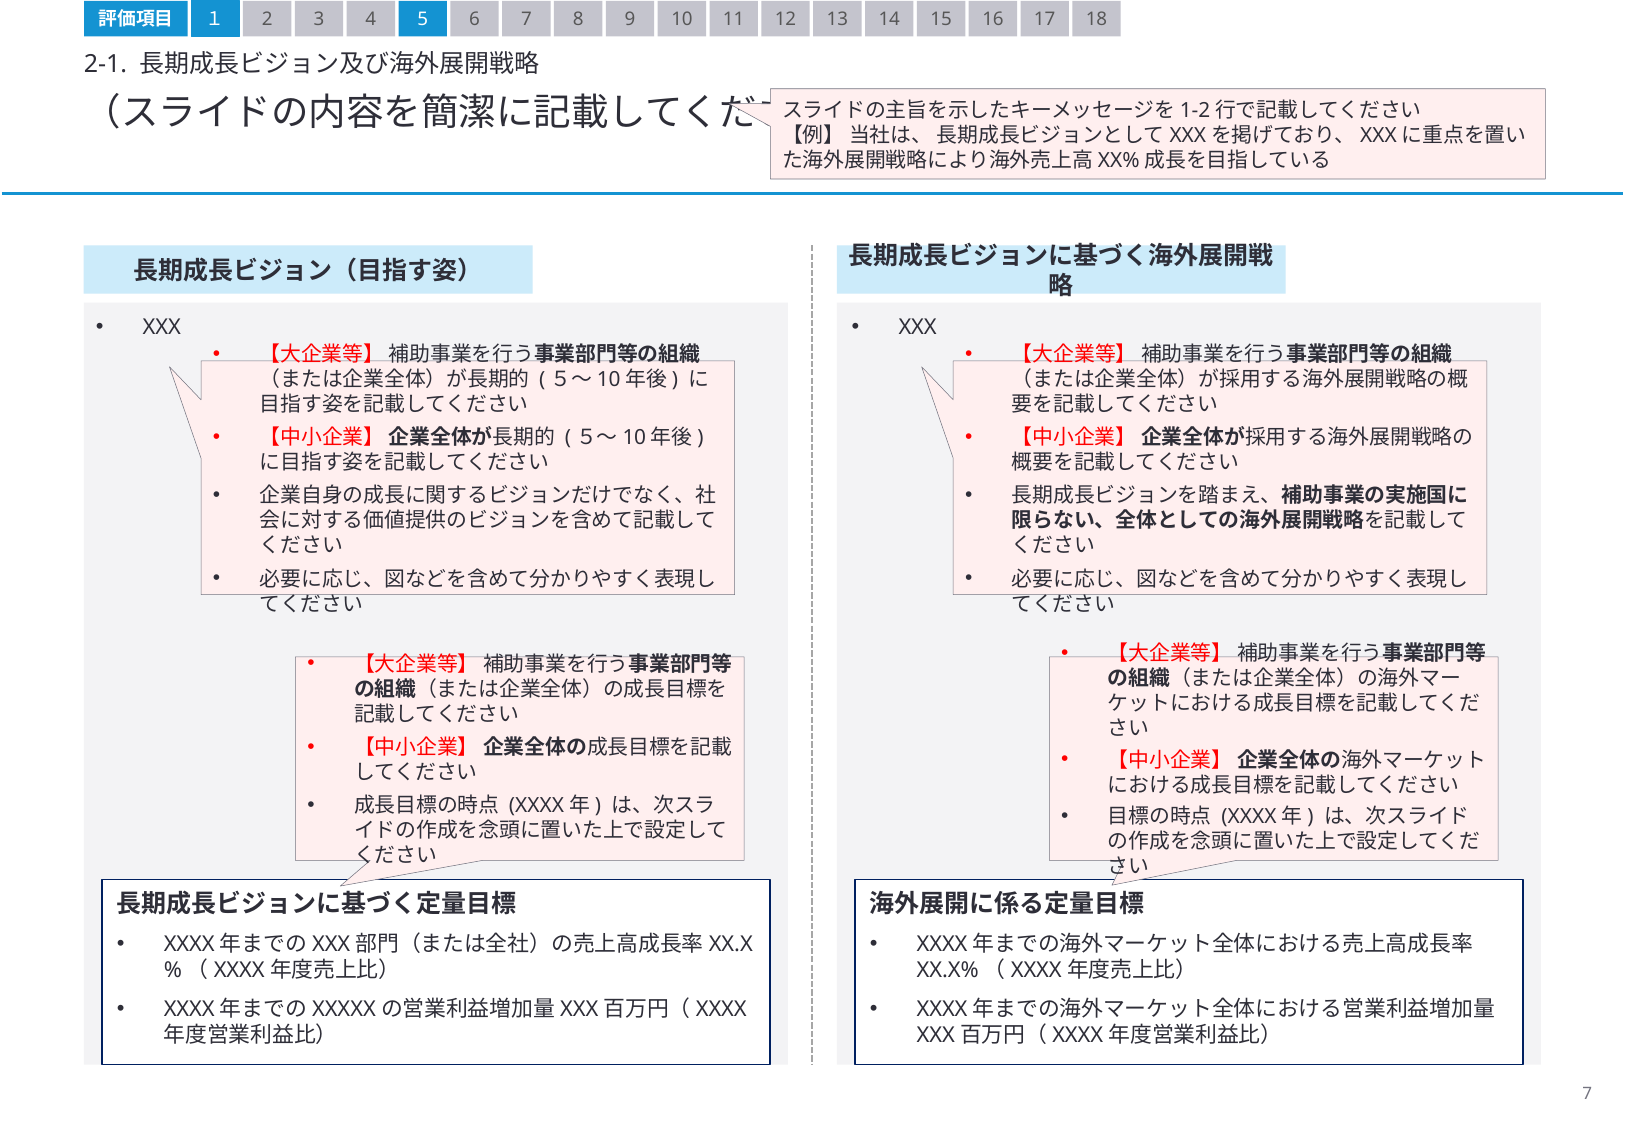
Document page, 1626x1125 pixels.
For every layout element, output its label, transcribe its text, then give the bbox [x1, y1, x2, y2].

text_box 長期成長ビジョンに基づく定量目標 XXXX年までのXXX部門（または全社）の売上高成長率XX.X%（XXXX年度売上比） XXXX年までのXXXXXの営業利益増加量XXX百万円（XXXX年度営業利益比） [101, 879, 771, 1065]
text_box XXX [836, 302, 1541, 1065]
text_box 長期成長ビジョン（目指す姿） [83, 244, 533, 295]
text_box XXX [83, 302, 788, 1065]
text_box 【大企業等】 補助事業を行う事業部門等の組織（または企業全体）が長期的 (５～10年後) に目指す姿を記載してください 【中小企業】 企業全体が長期的 (５～10年後) に目指す姿を記載してください 企業自身の成長に関するビジョンだけでなく、社会に対する価値提供のビジョンを含めて記載してください 必要に応じ、図などを含めて分かりやすく表現してください [168, 359, 736, 596]
text_box 長期成長ビジョンに基づく海外展開戦略 [836, 244, 1287, 295]
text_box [83, 0, 1122, 37]
text_box 【大企業等】 補助事業を行う事業部門等の組織（または企業全体）の成長目標を記載してください 【中小企業】 企業全体の成長目標を記載してください 成長目標の時点 (XXXX年) は、次スライドの作成を念頭に置いた上で設定してください [294, 655, 746, 887]
list 2-1. 長期成長ビジョン及び海外展開戦略 [84, 40, 1543, 82]
text_box 【大企業等】 補助事業を行う事業部門等の組織（または企業全体）が採用する海外展開戦略の概要を記載してください 【中小企業】 企業全体が採用する海外展開戦略の概要を記載してください 長期成長ビジョンを踏まえ、補助事業の実施国に限らない、全体としての海外展開戦略を記載してください 必要に応じ、図などを含めて分かりやすく表現してください [920, 359, 1488, 596]
text_box 【大企業等】 補助事業を行う事業部門等の組織（または企業全体）の海外マーケットにおける成長目標を記載してください 【中小企業】 企業全体の海外マーケットにおける成長目標を記載してください 目標の時点 (XXXX年) は、次スライドの作成を念頭に置いた上で設定してください [1048, 655, 1499, 887]
list （スライドの内容を簡潔に記載してください） [84, 83, 1543, 183]
text_box スライドの主旨を示したキーメッセージを1-2行で記載してください 【例】 当社は、 長期成長ビジョンとしてXXXを掲げており、XXXに重点を置いた海外展開戦略により海外売上高XX%成長を目指している [728, 87, 1547, 180]
text_box 海外展開に係る定量目標 XXXX年までの海外マーケット全体における売上高成長率XX.X%（XXXX年度売上比） XXXX年までの海外マーケット全体における営業利益増加量XXX百万円（XXXX年度営業利益比） [854, 879, 1524, 1065]
